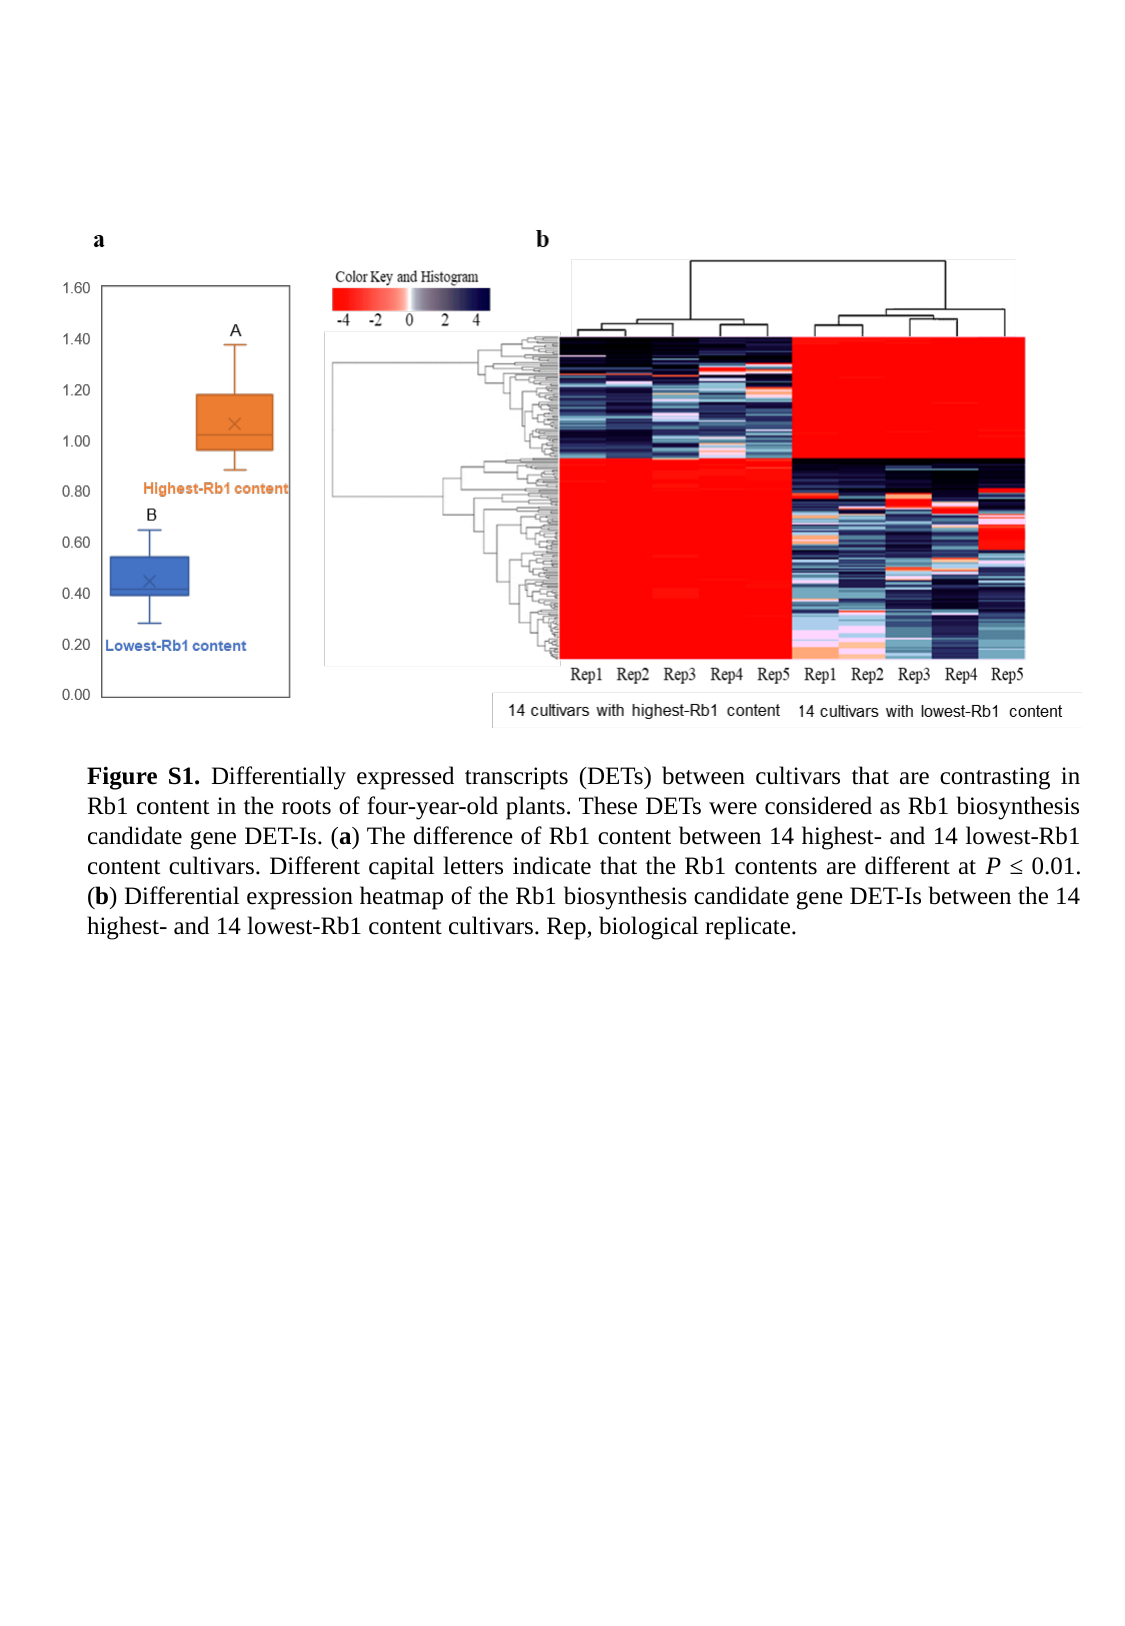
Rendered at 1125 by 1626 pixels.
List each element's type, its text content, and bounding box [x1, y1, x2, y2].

picture [50, 215, 1082, 738]
text_box Figure S1. Differentially expressed transcripts (DETs) between cultivars that are contrasting in Rb1 content in the roots of four-year-old plants. These DETs were considered as Rb1 biosynthesis candidate gene DET-Is. (a) The difference of Rb1 content between 14 highest- and 14 lowest-Rb1 content cultivars. Different capital letters indicate that the Rb1 contents are different at P ≤ 0.01. (b) Differential expression heatmap of the Rb1 biosynthesis candidate gene DET-Is between the 14 highest- and 14 lowest-Rb1 content cultivars. Rep, biological replicate. [72, 752, 1097, 947]
